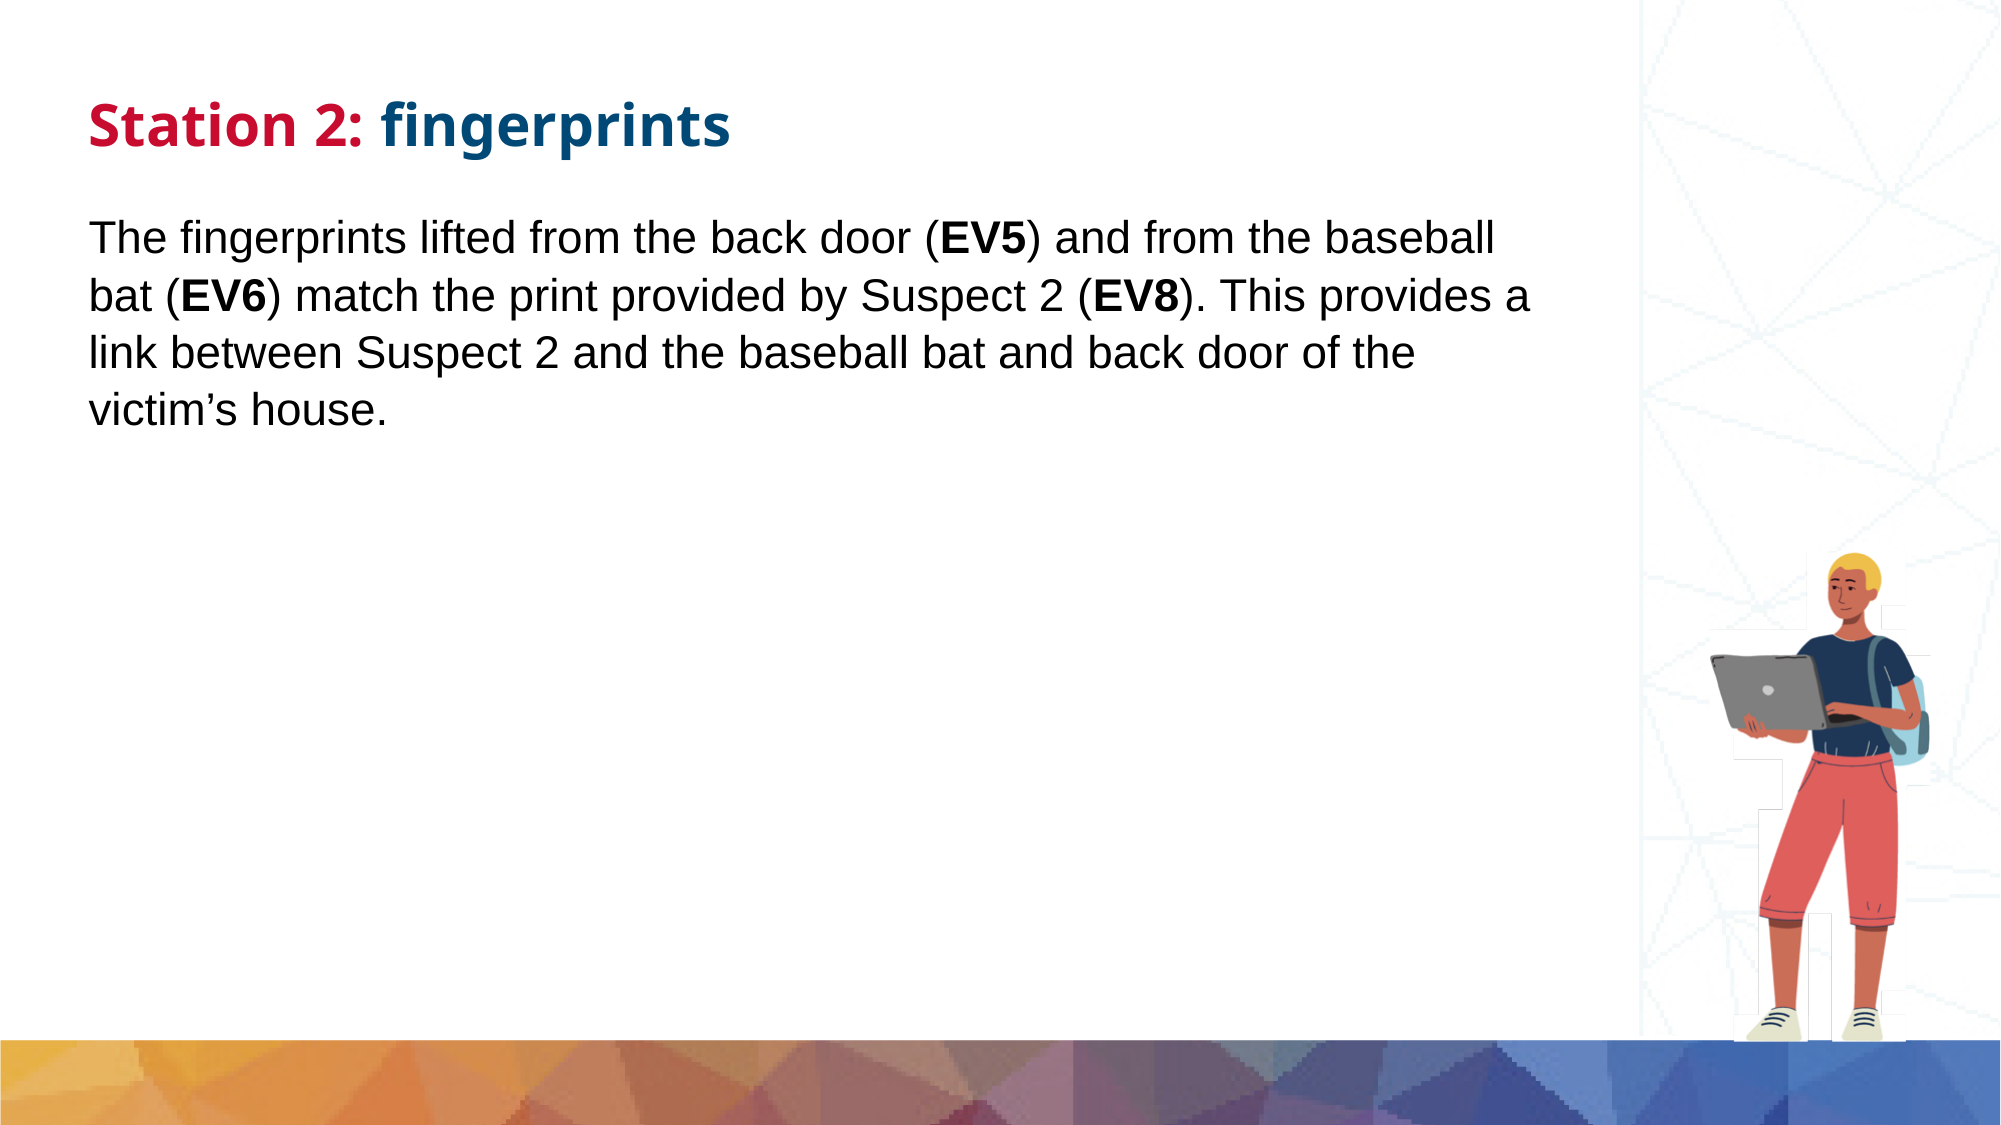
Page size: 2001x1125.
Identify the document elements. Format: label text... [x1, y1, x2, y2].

list The fingerprints lifted from the back door (EV5) and from the baseball bat (EV6) match the print provided by Suspect 2 (EV8). This provides a link between Suspect 2 and the baseball bat and back door of the victim’s house. [88, 206, 1565, 890]
picture [0, 0, 2001, 1125]
title Station 2: fingerprints [88, 88, 1565, 161]
